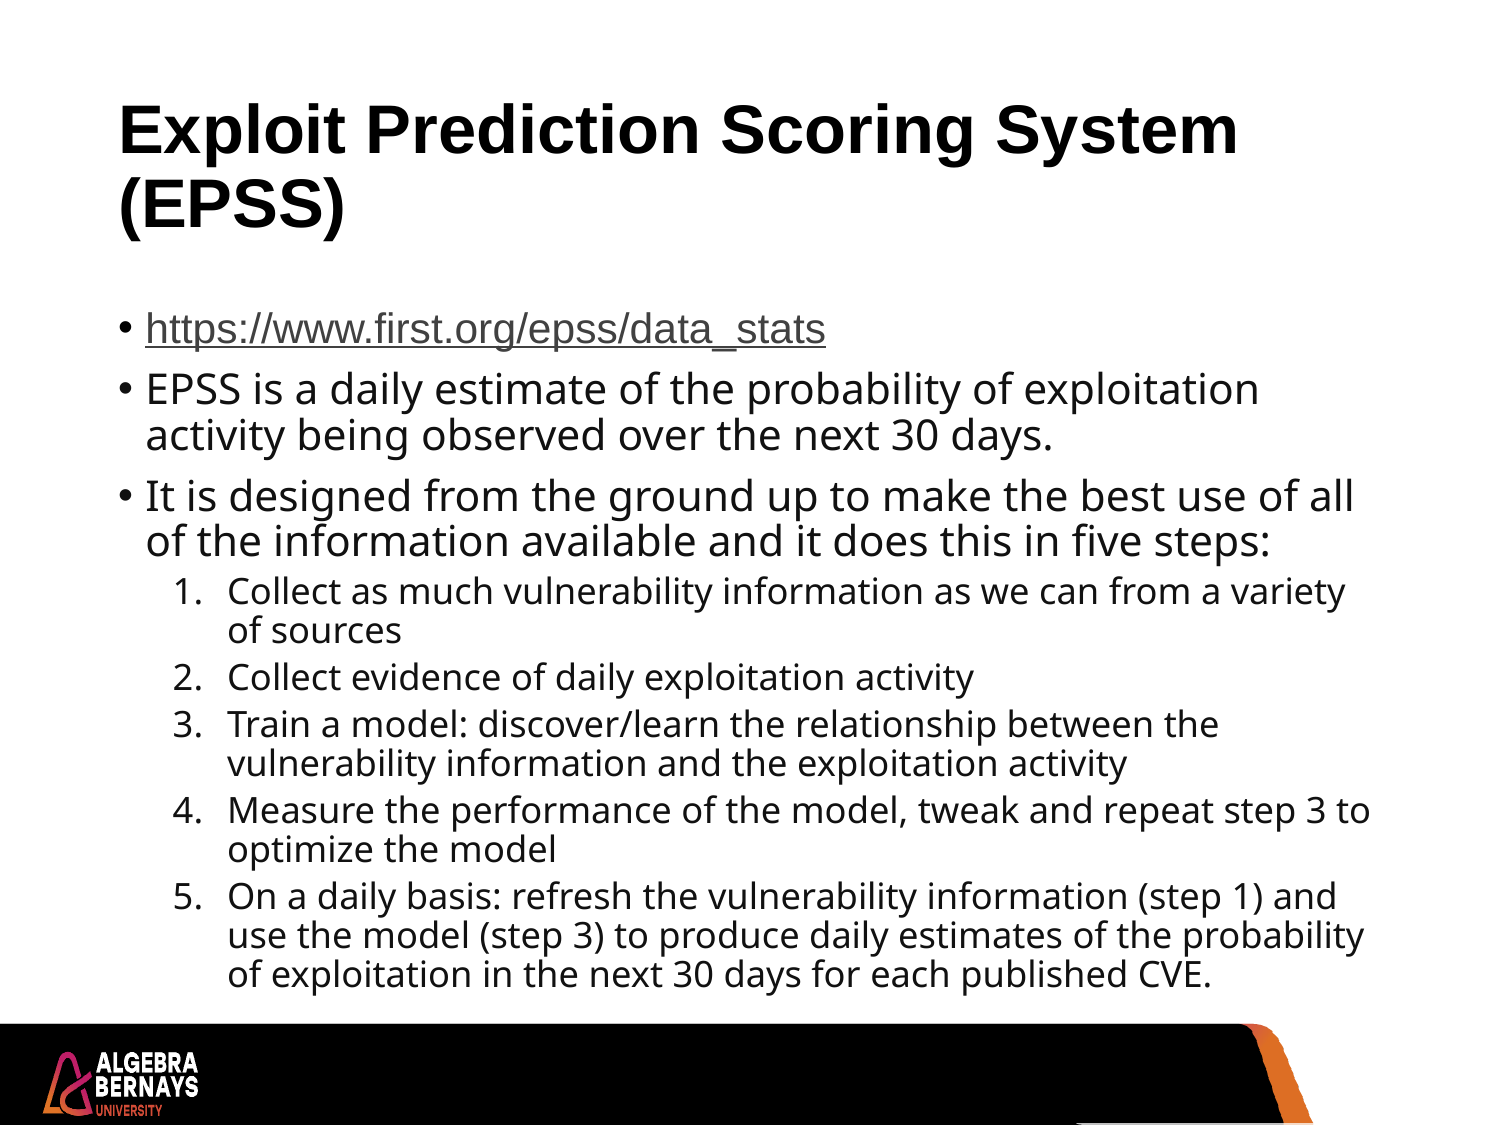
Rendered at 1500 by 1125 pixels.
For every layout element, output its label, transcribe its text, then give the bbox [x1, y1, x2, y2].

list https://www.first.org/epss/data_stats EPSS is a daily estimate of the probability of exploitation activity being observed over the next 30 days. It is designed from the ground up to make the best use of all of the information available and it does this in five steps: Collect as much vulnerability information as we can from a variety of sources Collect evidence of daily exploitation activity Train a model: discover/learn the relationship between the vulnerability information and the exploitation activity Measure the performance of the model, tweak and repeat step 3 to optimize the model On a daily basis: refresh the vulnerability information (step 1) and use the model (step 3) to produce daily estimates of the probability of exploitation in the next 30 days for each published CVE. [103, 299, 1397, 1014]
title Exploit Prediction Scoring System (EPSS) [103, 59, 1397, 278]
picture [0, 1023, 1468, 1125]
